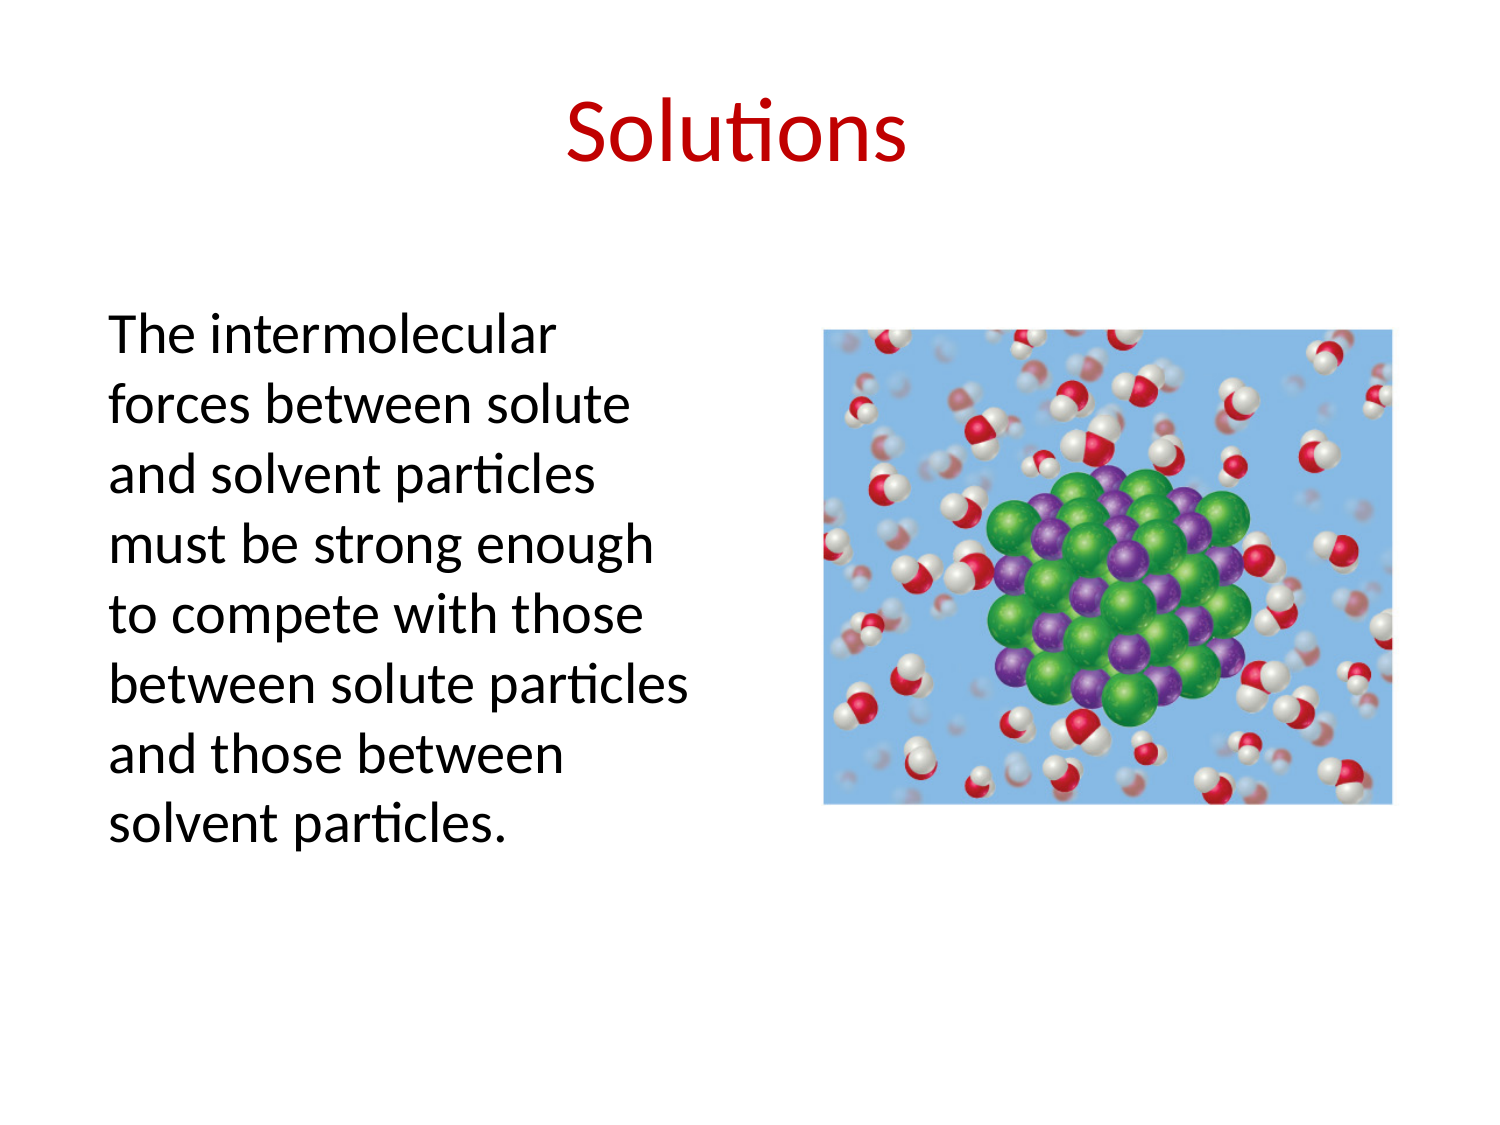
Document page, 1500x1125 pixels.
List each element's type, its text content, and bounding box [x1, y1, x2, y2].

text_box Solutions [99, 62, 1375, 250]
text_box The intermolecular forces between solute and solvent particles must be strong enough to compete with those between solute particles and those between solvent particles. [37, 287, 725, 963]
picture [812, 318, 1413, 806]
